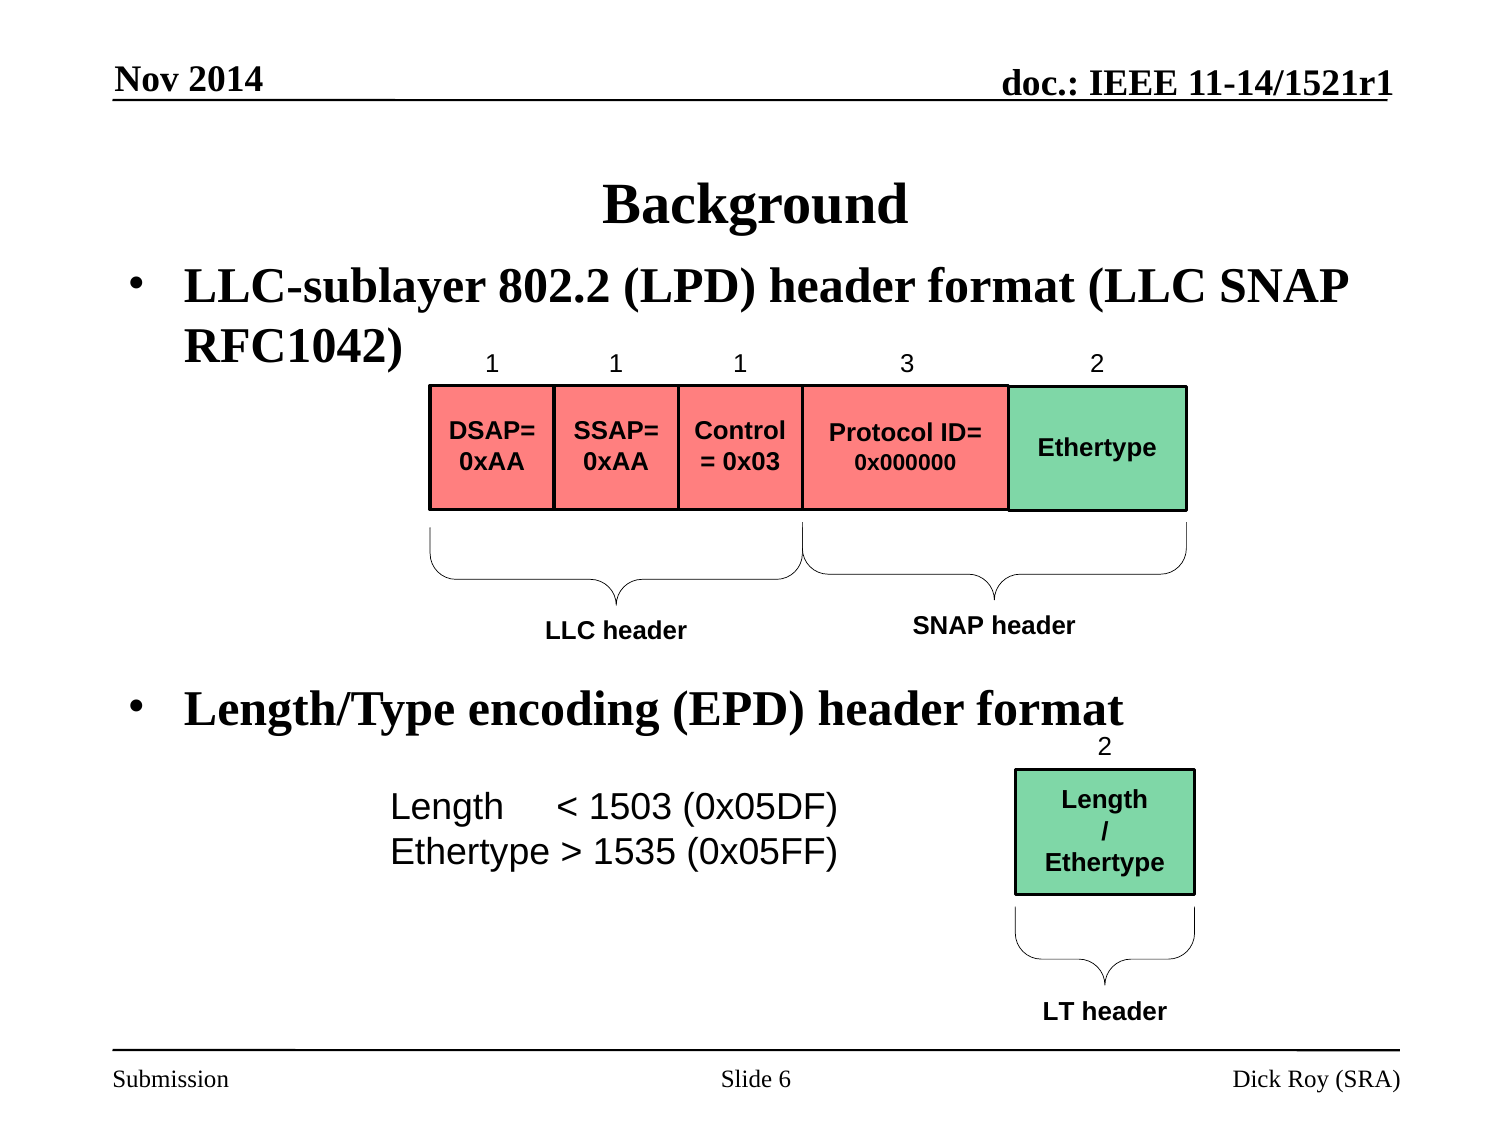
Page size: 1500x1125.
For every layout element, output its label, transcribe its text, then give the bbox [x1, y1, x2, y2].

text_box Slide 6 [712, 1062, 800, 1122]
text_box [878, 1062, 1402, 1092]
title Background [118, 112, 1394, 288]
text_box Length < 1503 (0x05DF) Ethertype > 1535 (0x05FF) [375, 774, 854, 880]
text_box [971, 719, 1239, 1044]
text_box Nov 2014 [114, 54, 493, 100]
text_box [423, 337, 1220, 663]
list LLC-sublayer 802.2 (LPD) header format (LLC SNAP RFC1042) Length/Type encoding (EPD) header format [112, 245, 1388, 1000]
